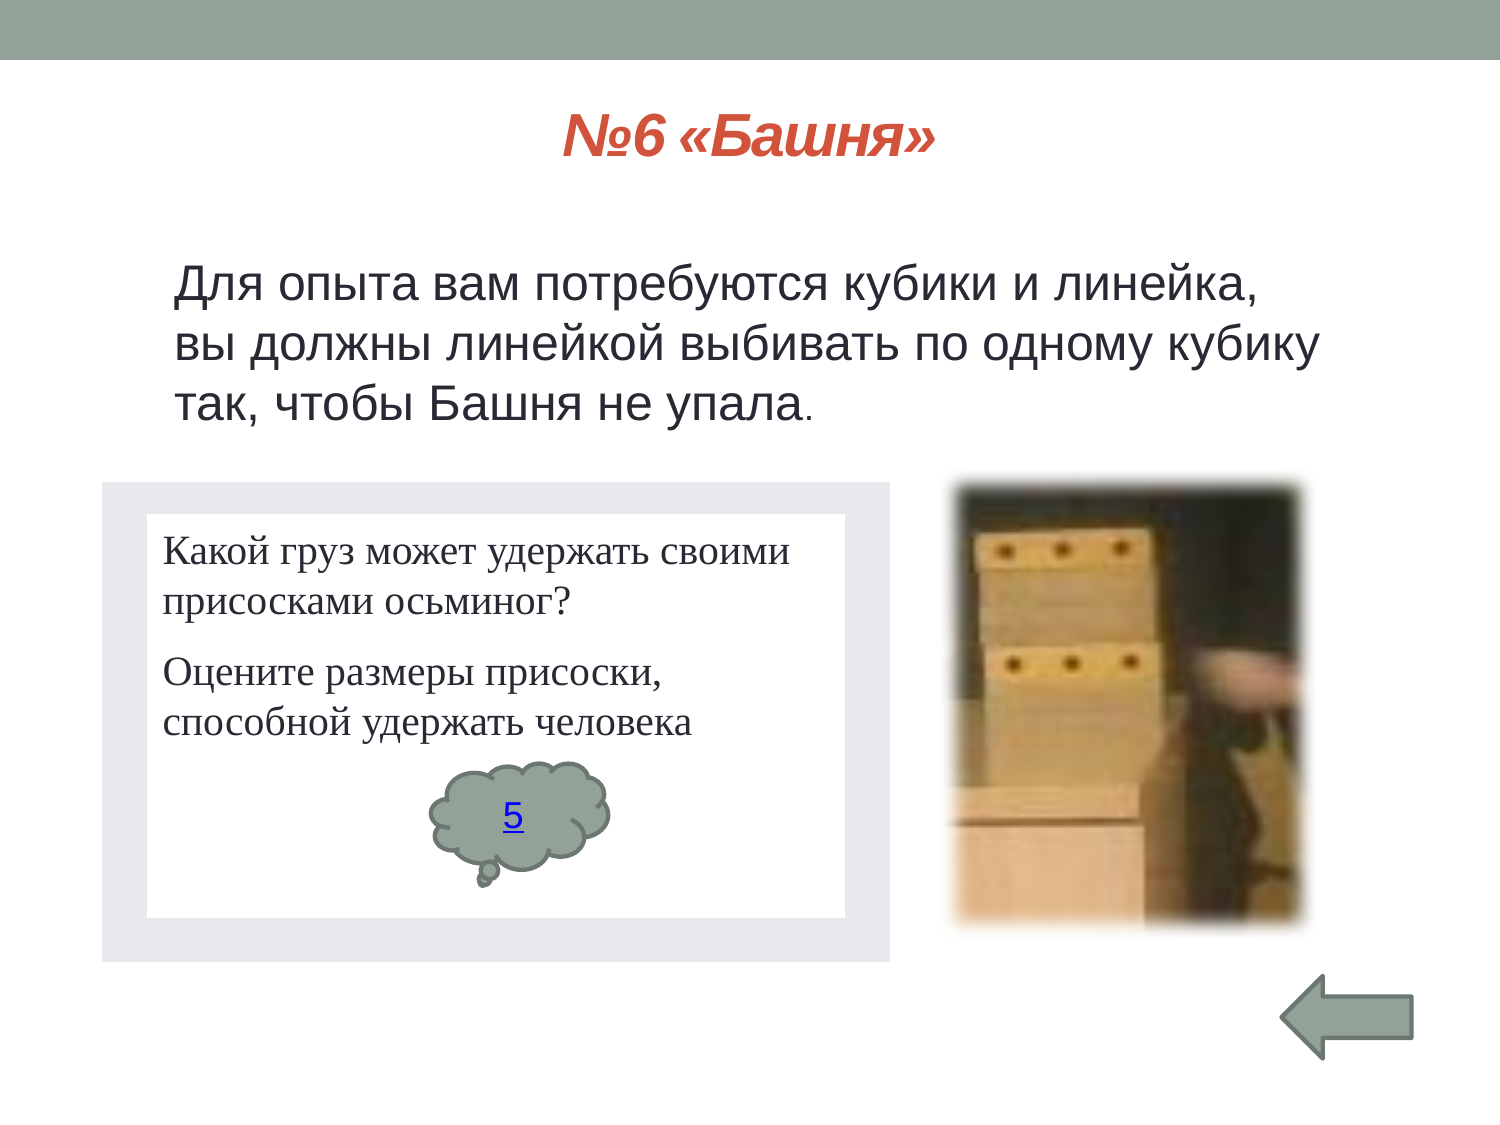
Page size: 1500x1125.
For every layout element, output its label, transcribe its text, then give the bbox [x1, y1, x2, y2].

text_box [98, 478, 894, 966]
text_box [1279, 973, 1414, 1061]
text_box 5 [428, 761, 611, 888]
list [938, 467, 1318, 941]
title №6 «Башня» [75, 87, 1425, 250]
text_box Какой груз может удержать своими присосками осьминог? Оцените размеры присоски, способной удержать человека [147, 515, 845, 917]
text_box Для опыта вам потребуются кубики и линейка, вы должны линейкой выбивать по одному кубику так, чтобы Башня не упала. [159, 243, 1341, 439]
